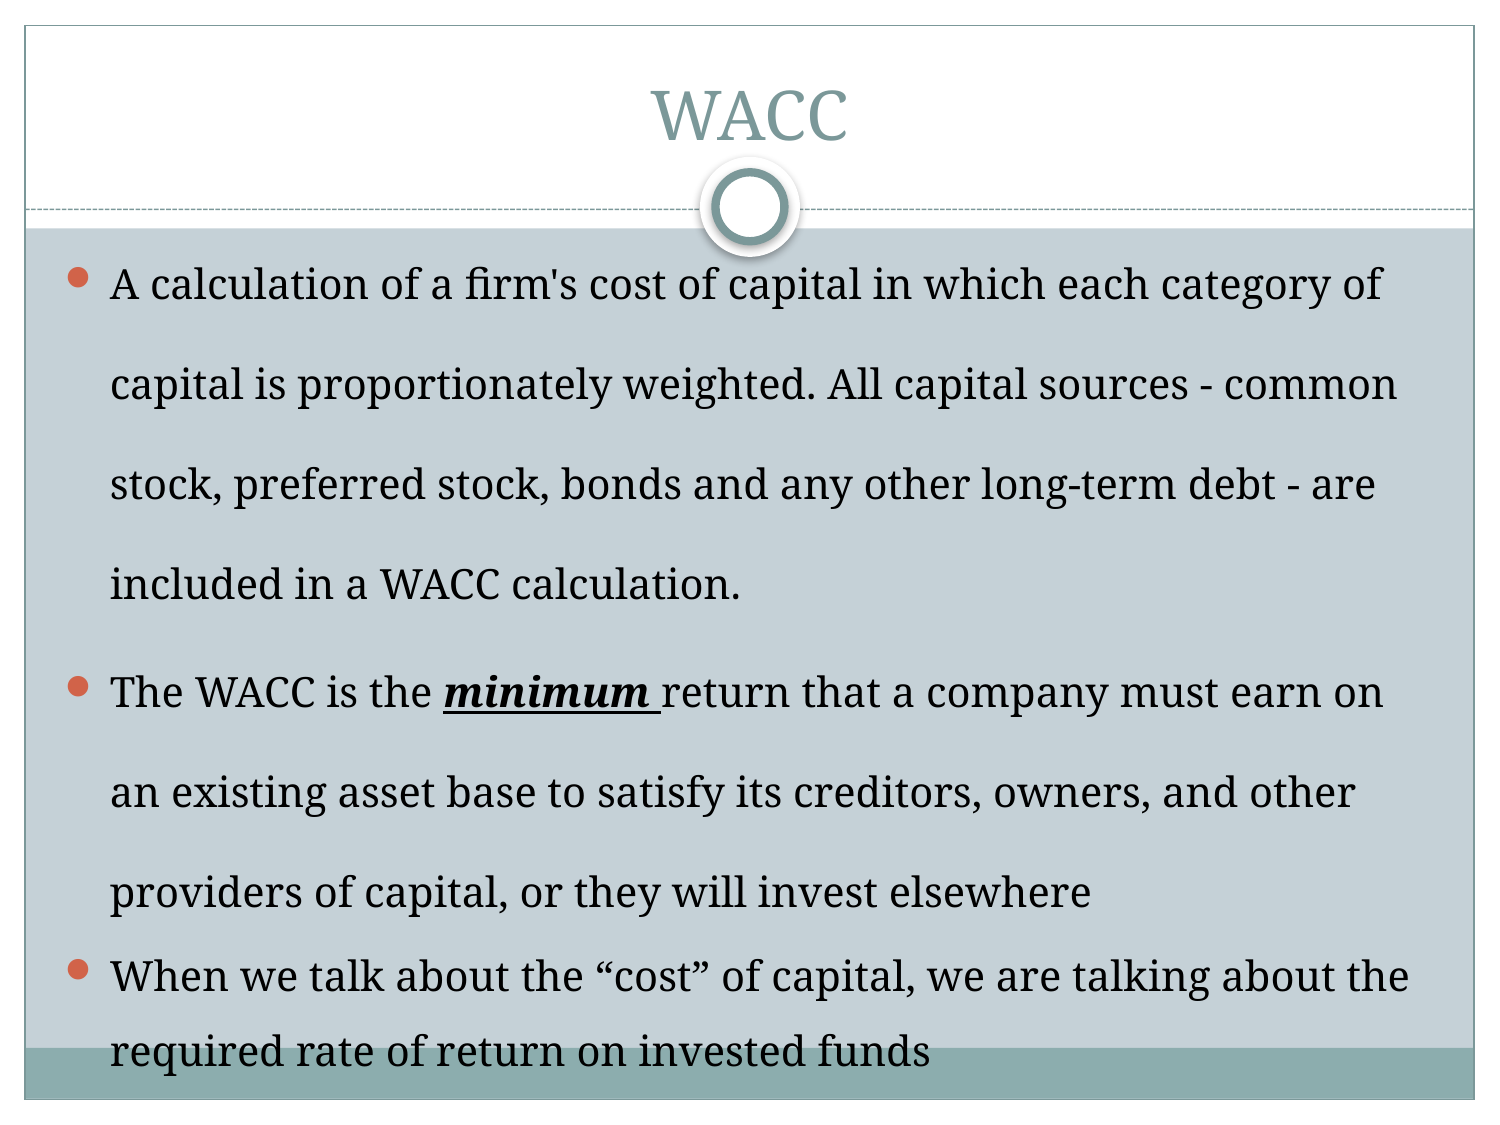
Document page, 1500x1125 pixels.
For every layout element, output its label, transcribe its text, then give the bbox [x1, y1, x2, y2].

title WACC [49, 37, 1450, 162]
list A calculation of a firm's cost of capital in which each category of capital is proportionately weighted. All capital sources - common stock, preferred stock, bonds and any other long-term debt - are included in a WACC calculation. The WACC is the minimum return that a company must earn on an existing asset base to satisfy its creditors, owners, and other providers of capital, or they will invest elsewhere When we talk about the “cost” of capital, we are talking about the required rate of return on invested funds [50, 200, 1445, 1013]
